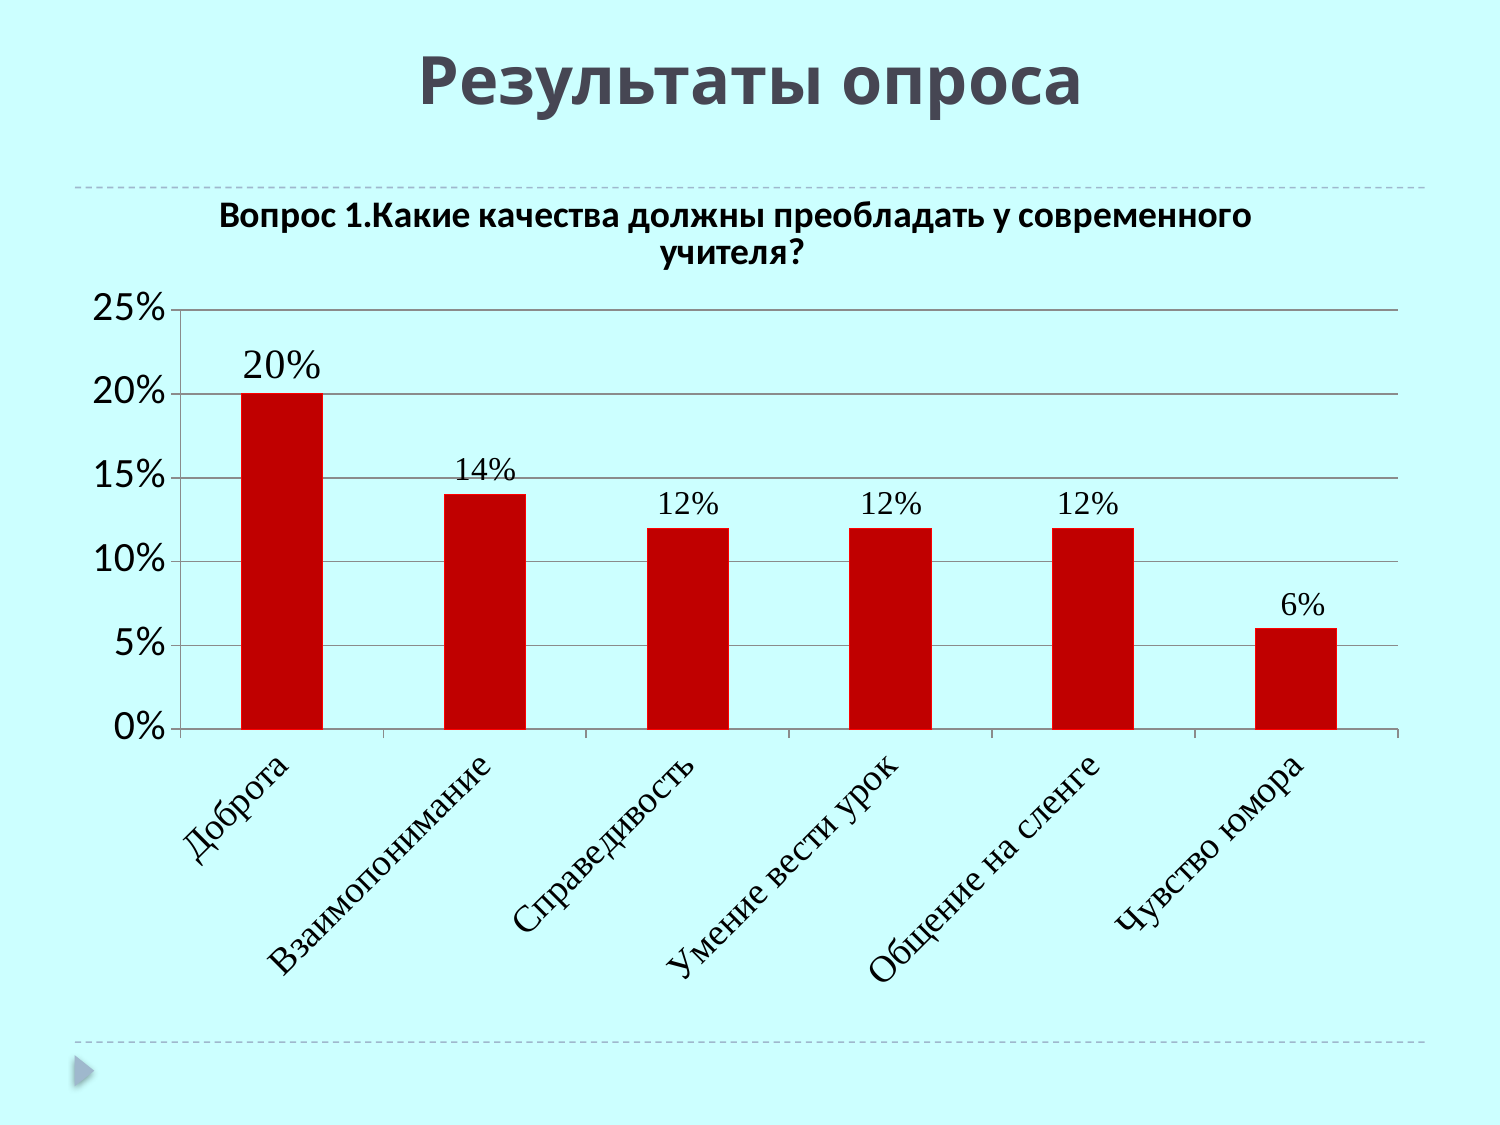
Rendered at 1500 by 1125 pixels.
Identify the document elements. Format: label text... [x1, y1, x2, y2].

chart [64, 148, 1426, 1011]
title Результаты опроса [76, 24, 1425, 126]
